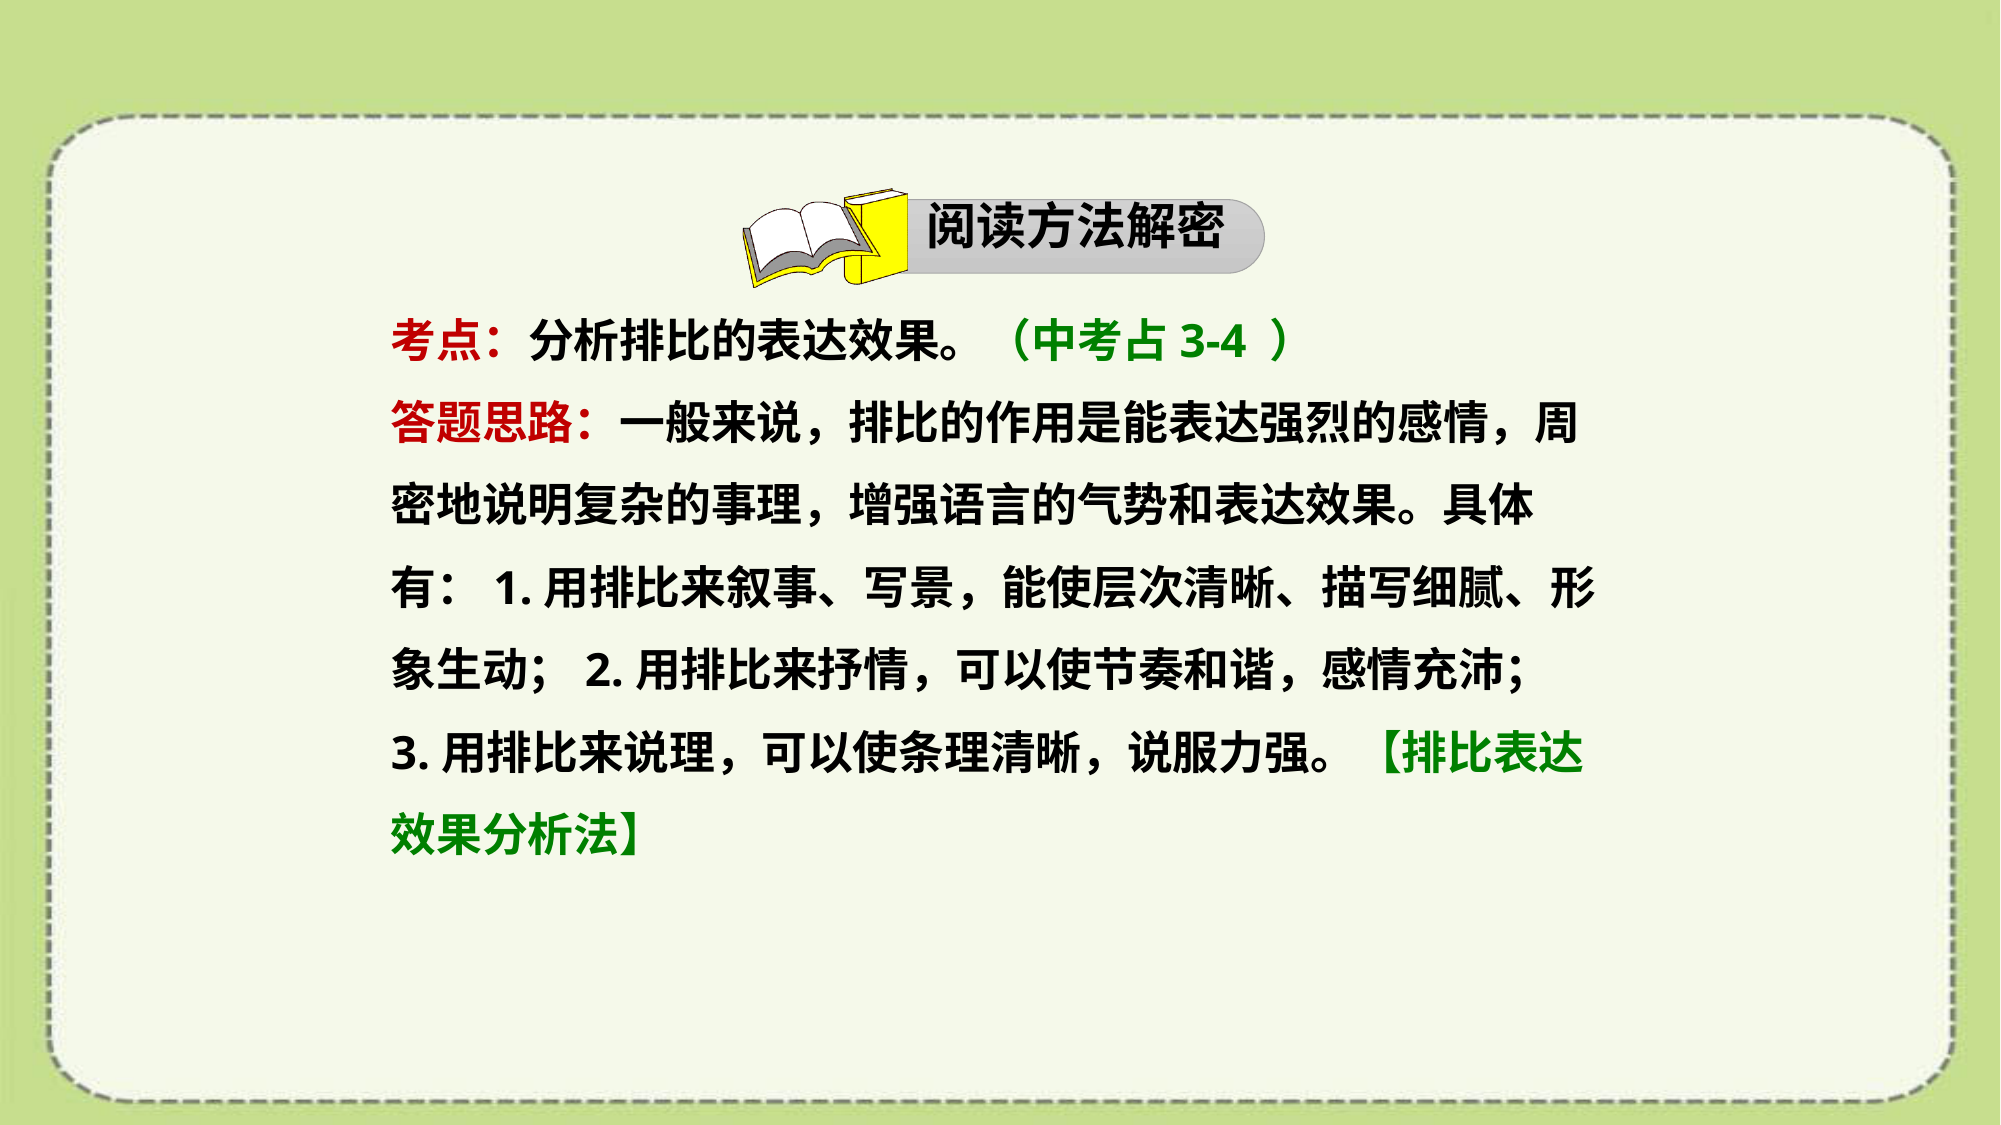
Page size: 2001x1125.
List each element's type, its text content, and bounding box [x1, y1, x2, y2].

picture [0, 0, 2001, 1125]
text_box 考点：分析排比的表达效果。（中考占3-4 ） 答题思路：一般来说，排比的作用是能表达强烈的感情，周密地说明复杂的事理，增强语言的气势和表达效果。具体有：1.用排比来叙事、写景，能使层次清晰、描写细腻、形象生动；2.用排比来抒情，可以使节奏和谐，感情充沛；3.用排比来说理，可以使条理清晰，说服力强。【排比表达效果分析法】 [376, 276, 1614, 869]
text_box 阅读方法解密 [911, 186, 1319, 262]
text_box [908, 199, 1255, 274]
